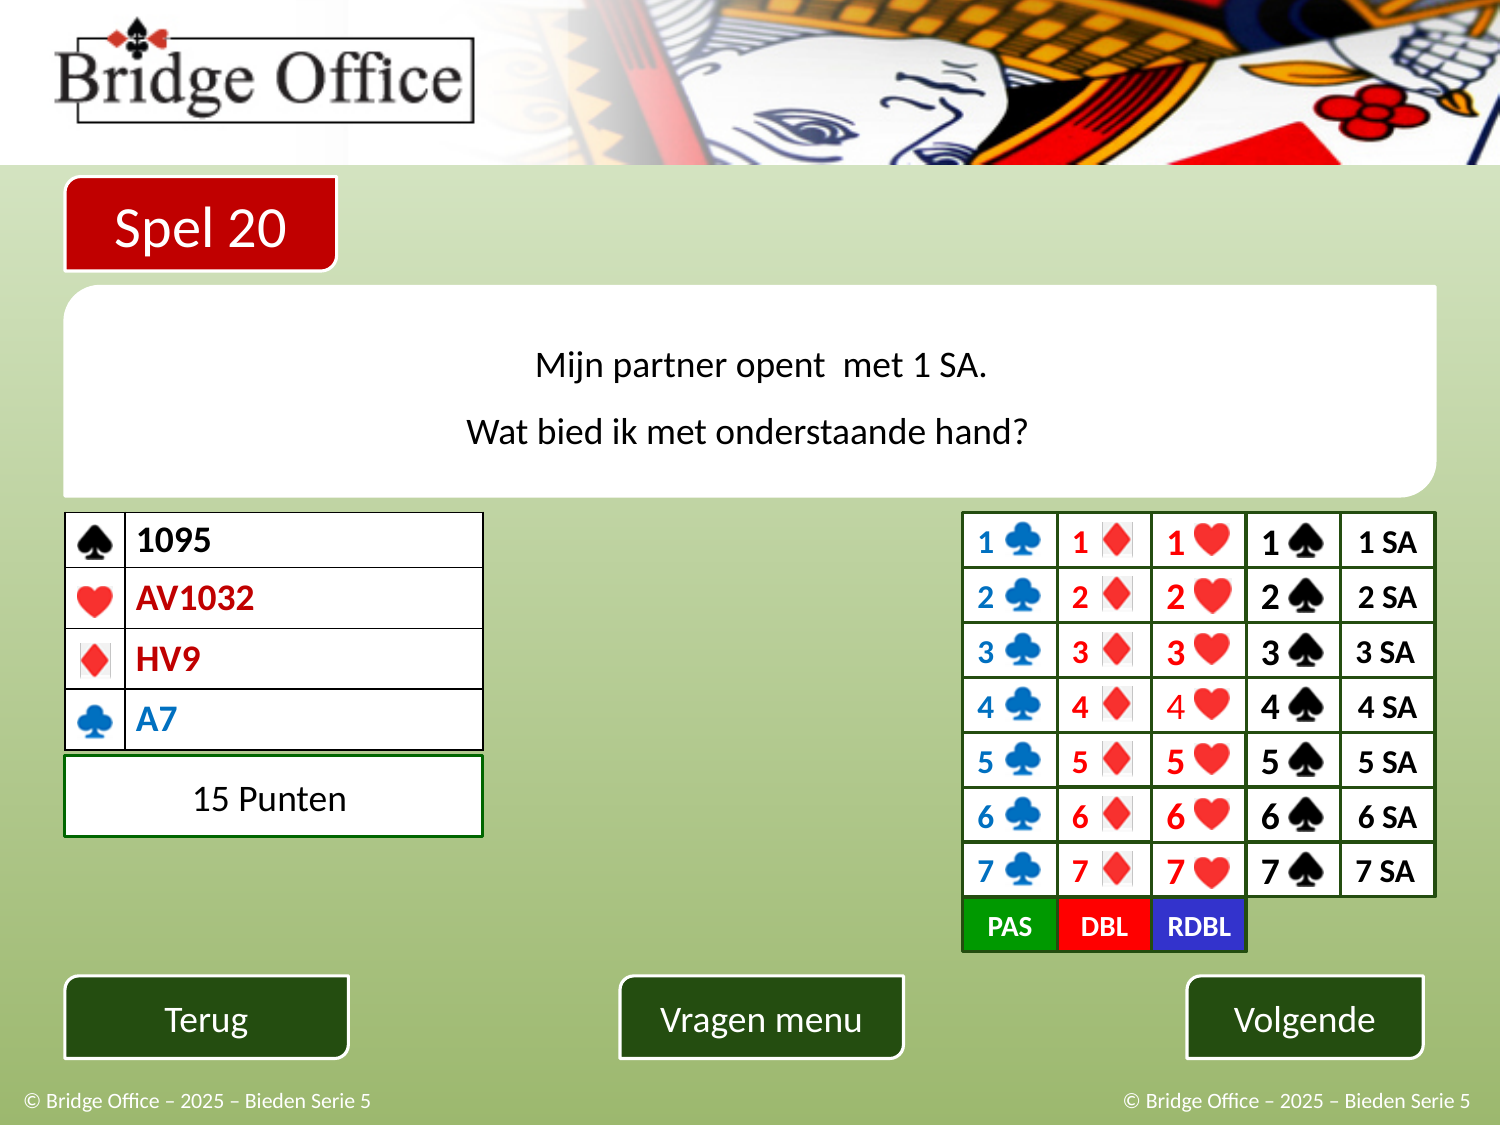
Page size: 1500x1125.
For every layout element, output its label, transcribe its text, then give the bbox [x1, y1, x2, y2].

text_box Volgende [1185, 974, 1425, 1061]
text_box 1 SA [1342, 511, 1437, 569]
table_cell AV1032 [126, 568, 482, 628]
picture [77, 643, 114, 679]
picture [1288, 576, 1324, 613]
text_box Spel 20 [63, 178, 339, 273]
picture [1004, 631, 1041, 668]
table_cell [66, 690, 124, 749]
text_box 1 [1245, 511, 1342, 569]
table_header 1095 [126, 513, 482, 567]
picture [1288, 686, 1324, 723]
picture [1193, 688, 1230, 721]
text_box 7 [1150, 841, 1245, 898]
picture [1004, 741, 1041, 778]
text_box Mijn partner opent met 1 SA. [508, 332, 1015, 393]
text_box 2 [961, 569, 1056, 621]
text_box 7 [1056, 841, 1150, 898]
picture [1004, 521, 1041, 558]
picture [1004, 686, 1041, 723]
picture [1288, 521, 1325, 558]
picture [1193, 578, 1232, 614]
picture [1288, 741, 1324, 778]
text_box 5 [1153, 734, 1248, 786]
table_cell HV9 [126, 629, 482, 688]
table_cell [66, 568, 124, 628]
text_box Vragen menu [618, 974, 906, 1061]
picture [1099, 851, 1135, 887]
text_box 5 [961, 734, 1059, 786]
picture [1099, 576, 1135, 613]
picture [1004, 576, 1041, 613]
picture [77, 524, 114, 561]
text_box 2 [1245, 569, 1339, 621]
text_box 6 [1056, 786, 1150, 841]
text_box Terug [63, 974, 350, 1061]
text_box 4 [1059, 676, 1150, 734]
text_box DBL [1059, 898, 1153, 953]
picture [1193, 798, 1230, 830]
text_box 4 [1245, 676, 1339, 734]
picture [1099, 631, 1135, 668]
text_box RDBL [1153, 898, 1248, 953]
text_box 1 [1153, 511, 1245, 569]
table_cell A7 [126, 690, 482, 749]
text_box 4 [1150, 676, 1245, 734]
text_box 3 [1150, 621, 1245, 676]
table_header [66, 513, 124, 567]
text_box 7 [1245, 841, 1339, 898]
text_box 5 [1248, 734, 1339, 786]
text_box 3 SA [1339, 621, 1437, 676]
text_box 4 [961, 676, 1059, 734]
picture [1099, 686, 1135, 723]
text_box © Bridge Office – 2025 – Bieden Serie 5 [8, 1079, 393, 1121]
picture [1193, 743, 1230, 776]
text_box 3 [961, 621, 1056, 676]
text_box 7 SA [1339, 844, 1437, 898]
text_box [63, 284, 1437, 498]
text_box 1 [1059, 511, 1153, 569]
text_box 3 [1056, 621, 1150, 676]
picture [1099, 796, 1135, 833]
text_box © Bridge Office – 2025 – Bieden Serie 5 [1107, 1079, 1500, 1121]
picture [0, 0, 1500, 166]
picture [1193, 857, 1230, 890]
picture [1193, 523, 1230, 556]
picture [77, 585, 114, 618]
picture [1288, 851, 1324, 887]
text_box 3 [1245, 621, 1339, 676]
picture [1004, 851, 1041, 887]
text_box 2 SA [1339, 569, 1437, 621]
picture [77, 703, 114, 740]
text_box 6 [1245, 786, 1339, 841]
text_box 2 [1056, 569, 1153, 621]
table_cell [66, 629, 124, 688]
text_box 6 [1150, 786, 1245, 841]
picture [1099, 741, 1135, 778]
picture [1099, 522, 1135, 558]
text_box 5 [1059, 734, 1153, 786]
picture [1004, 796, 1041, 833]
text_box 5 SA [1339, 734, 1437, 786]
text_box 15 Punten [63, 754, 484, 838]
text_box 6 SA [1339, 786, 1437, 844]
text_box 2 [1153, 569, 1245, 621]
text_box 1 [961, 511, 1059, 569]
picture [1288, 631, 1324, 668]
text_box PAS [961, 896, 1059, 953]
text_box 7 [961, 841, 1056, 896]
picture [1288, 796, 1324, 833]
text_box 6 [961, 786, 1056, 841]
text_box Wat bied ik met onderstaande hand? [451, 399, 1072, 460]
text_box 4 SA [1339, 676, 1437, 734]
picture [1194, 633, 1230, 666]
